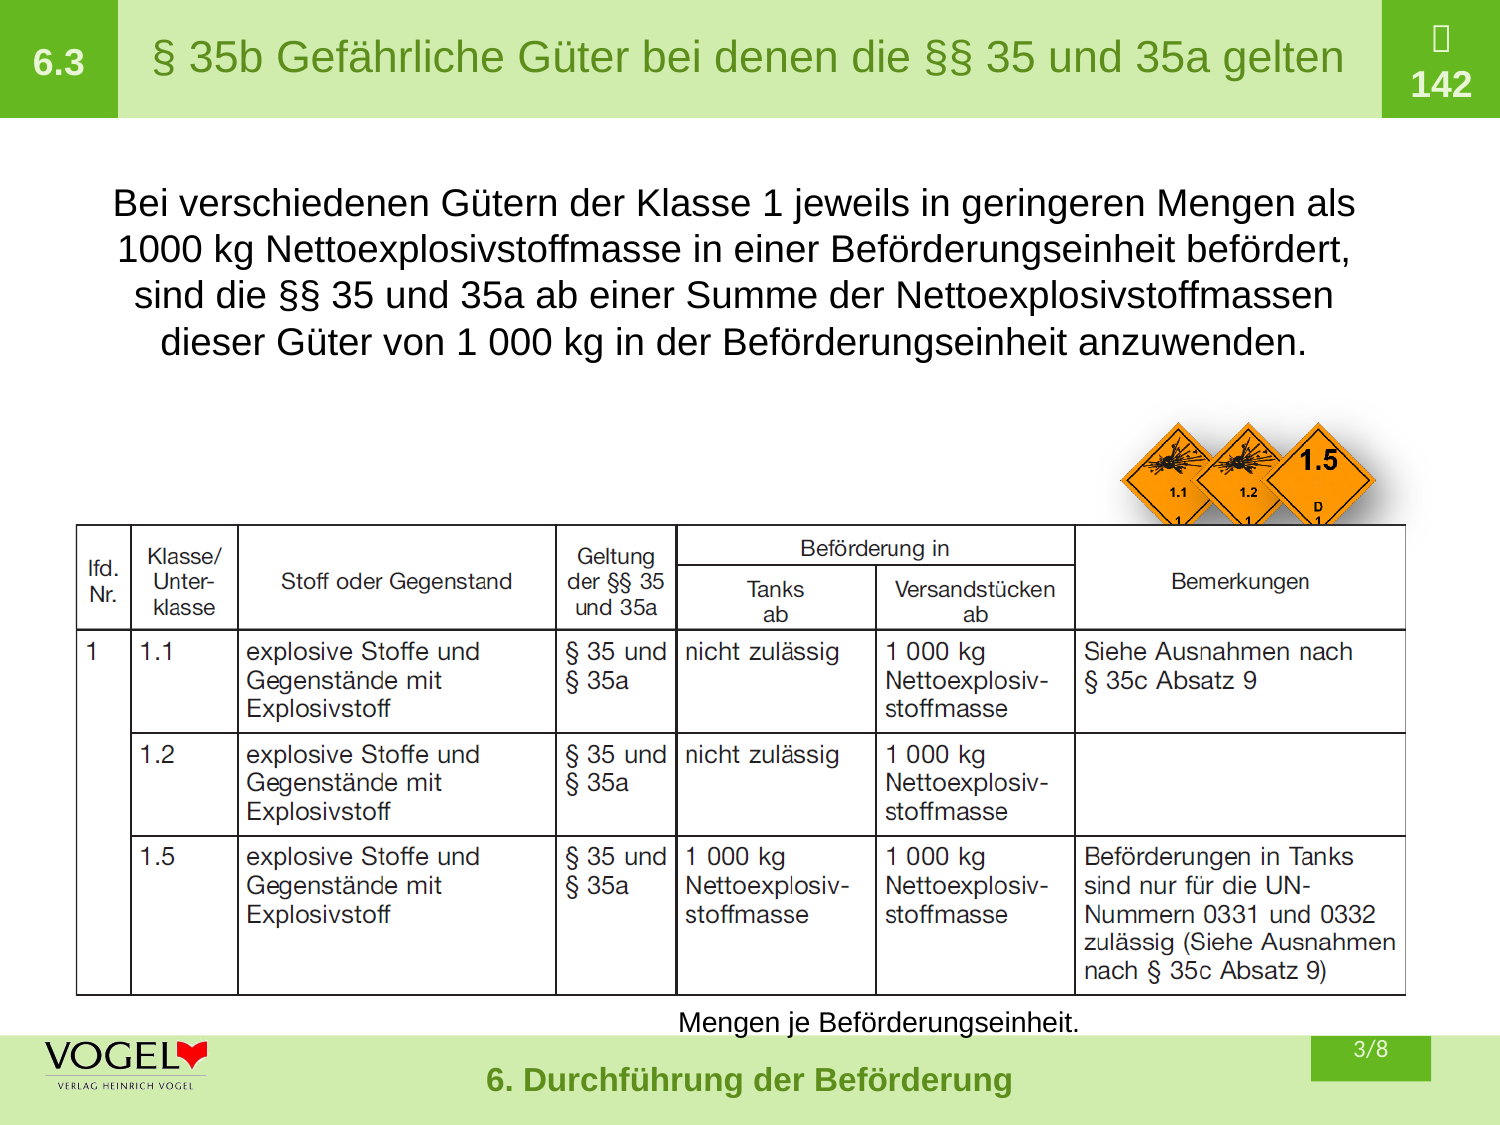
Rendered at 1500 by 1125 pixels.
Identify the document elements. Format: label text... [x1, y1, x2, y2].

picture [75, 422, 1407, 996]
text_box  142 [1395, 7, 1488, 112]
picture [41, 1037, 210, 1094]
text_box Bei verschiedenen Gütern der Klasse 1 jeweils in geringeren Mengen als 1000 kg Nettoexplosivstoffmasse in einer Beförderungseinheit befördert, sind die §§ 35 und 35a ab einer Summe der Nettoexplosivstoffmassen dieser Güter von 1 000 kg in der Beförderungseinheit anzuwenden. [93, 170, 1376, 371]
title § 35b Gefährliche Güter bei denen die §§ 35 und 35a gelten [114, 0, 1386, 152]
text_box 6.3 [17, 30, 100, 90]
text_box Mengen je Beförderungseinheit. [663, 1004, 1096, 1046]
